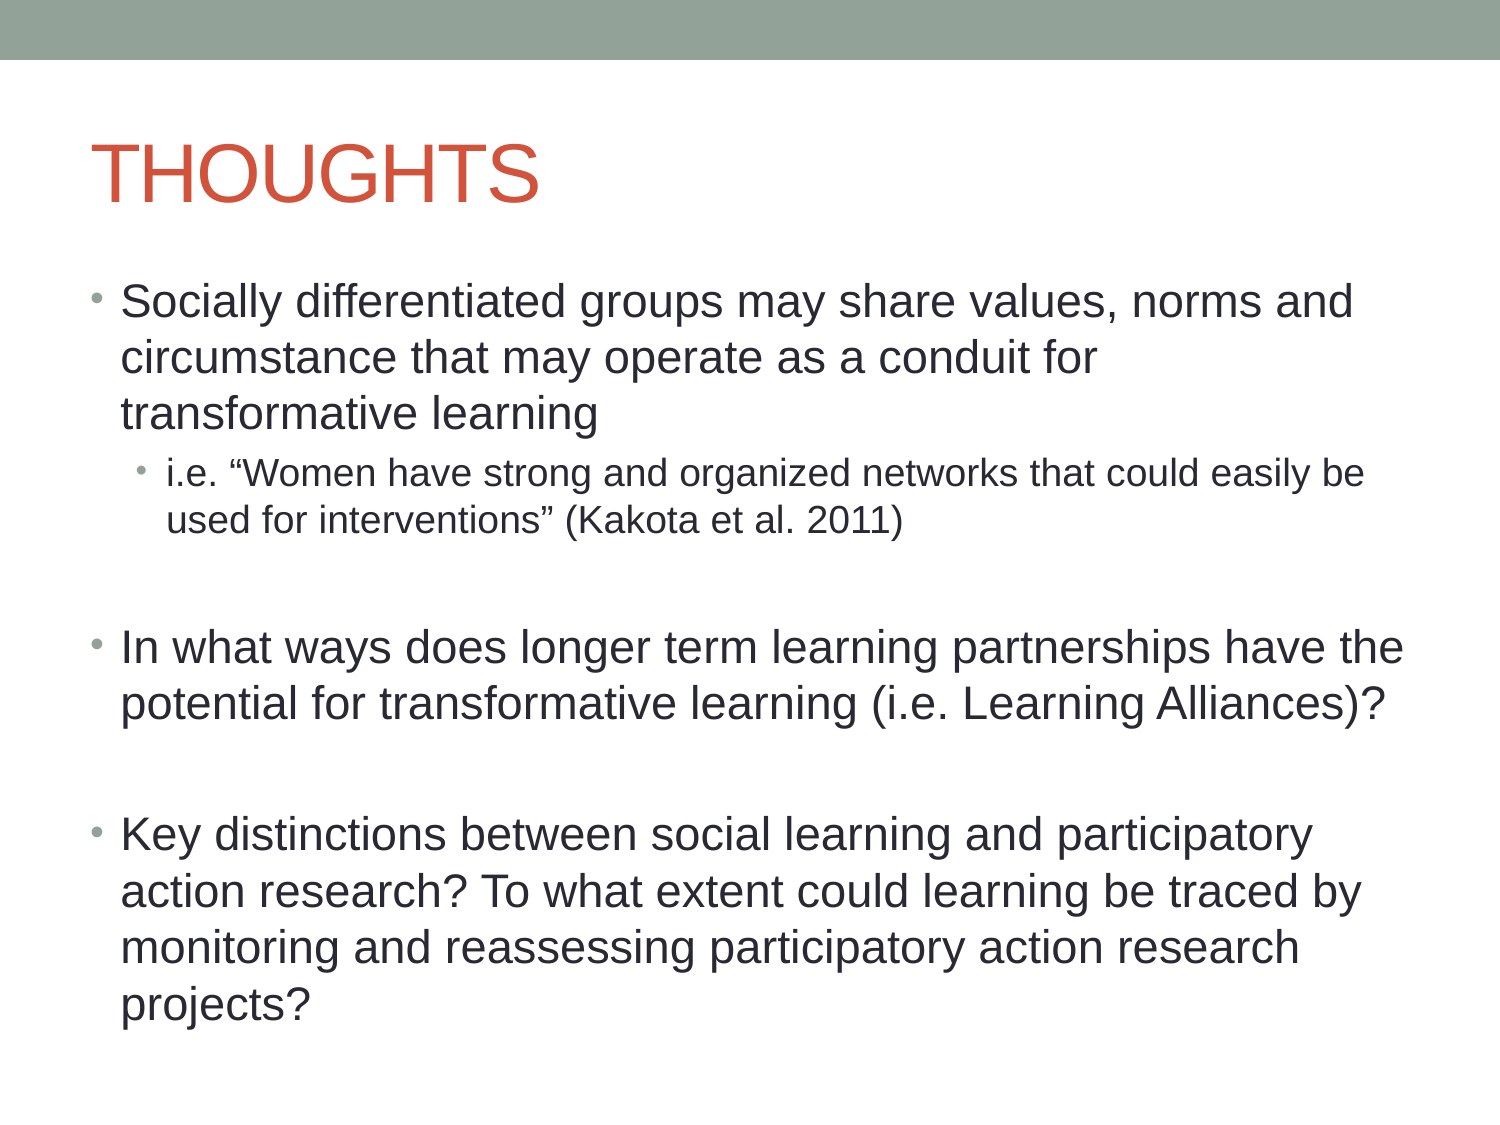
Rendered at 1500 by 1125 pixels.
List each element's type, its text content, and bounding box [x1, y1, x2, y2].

list Socially differentiated groups may share values, norms and circumstance that may operate as a conduit for transformative learning i.e. “Women have strong and organized networks that could easily be used for interventions” (Kakota et al. 2011) In what ways does longer term learning partnerships have the potential for transformative learning (i.e. Learning Alliances)? Key distinctions between social learning and participatory action research? To what extent could learning be traced by monitoring and reassessing participatory action research projects? [75, 262, 1425, 1063]
title THOUGHTS [75, 87, 1425, 250]
